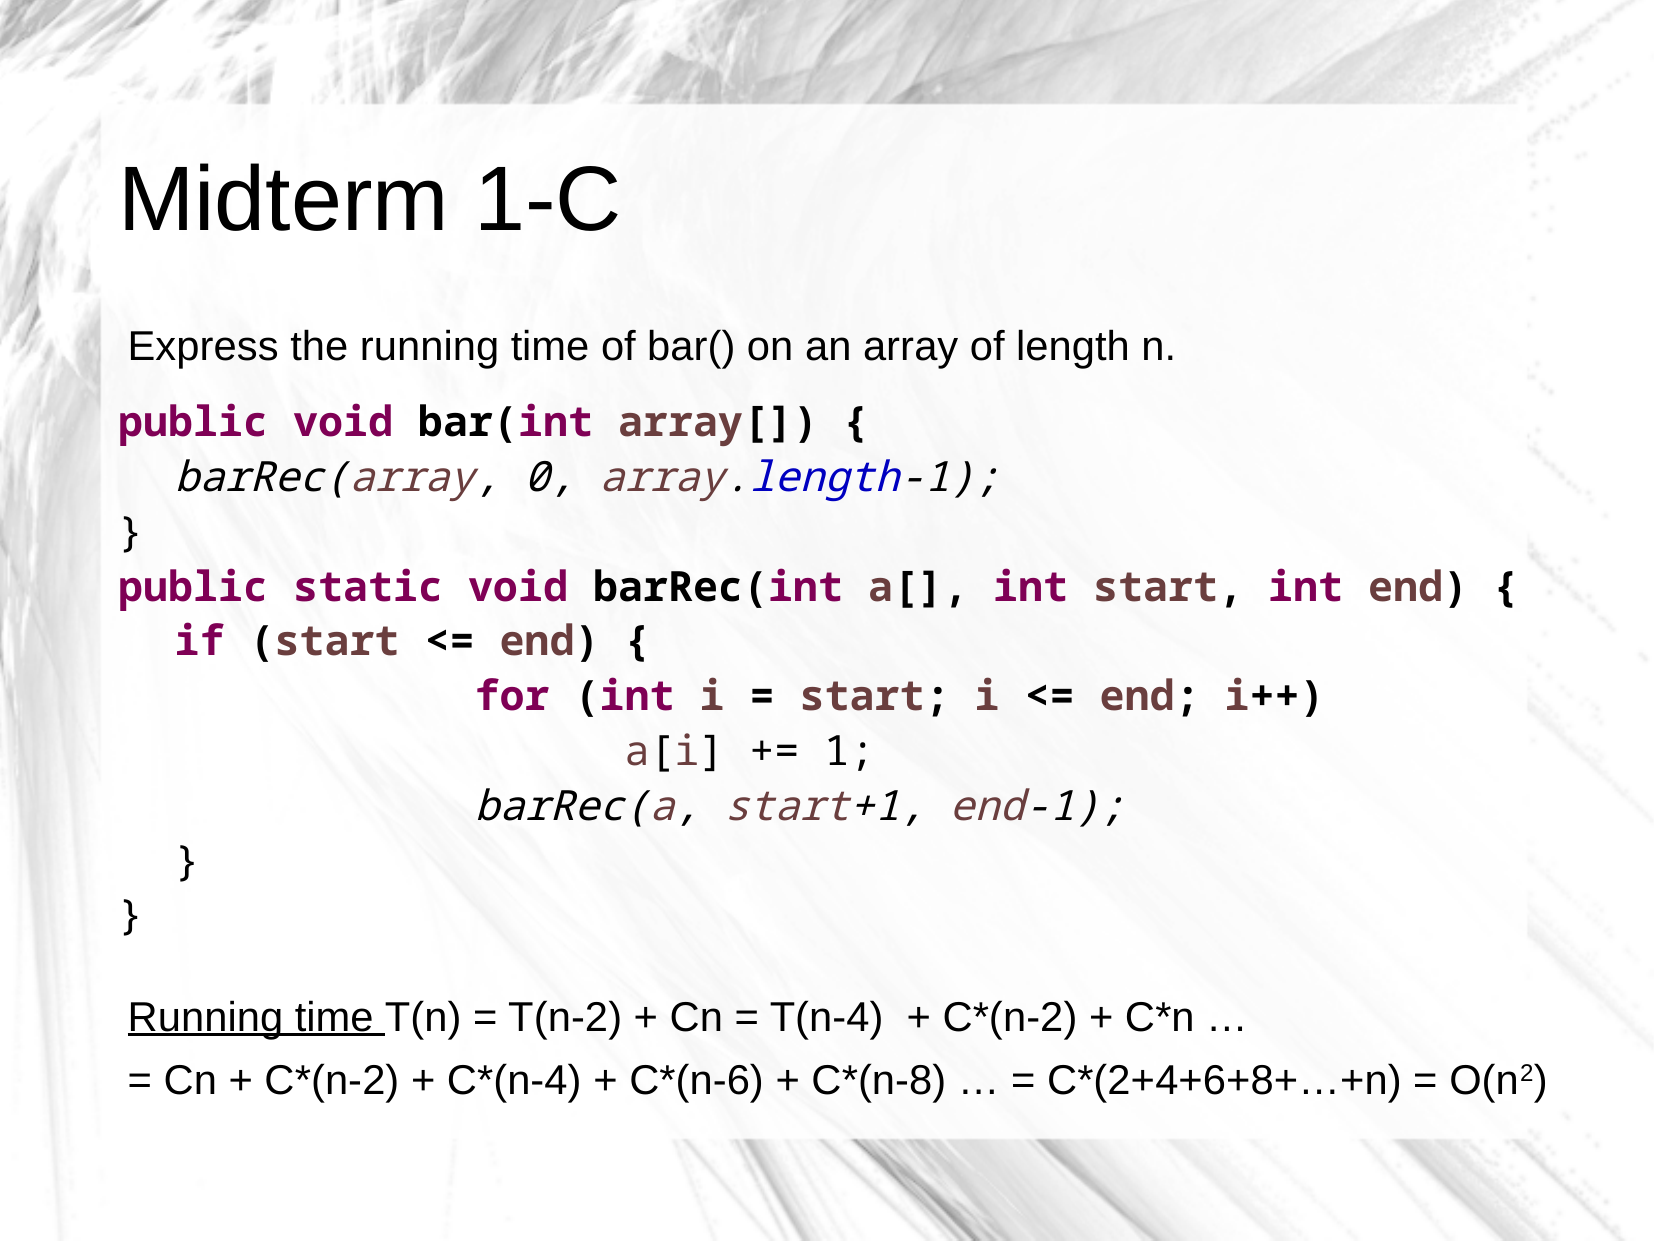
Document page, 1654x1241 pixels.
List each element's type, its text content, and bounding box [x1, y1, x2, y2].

title Midterm 1-C [118, 93, 1506, 299]
list Express the running time of bar() on an array of length n. public void bar(int array[]) { barRec(array, 0, array.length-1); } public static void barRec(int a[], int start, int end) { if (start <= end) { for (int i = start; i <= end; i++) a[i] += 1; barRec(a, start+1, end-1); } } Running time T(n) = T(n-2) + Cn = T(n-4) + C*(n-2) + C*n … = Cn + C*(n-2) + C*(n-4) + C*(n-6) + C*(n-8) … = C*(2+4+6+8+…+n) = O(n2) [118, 319, 1571, 1109]
picture [0, 0, 1654, 1241]
